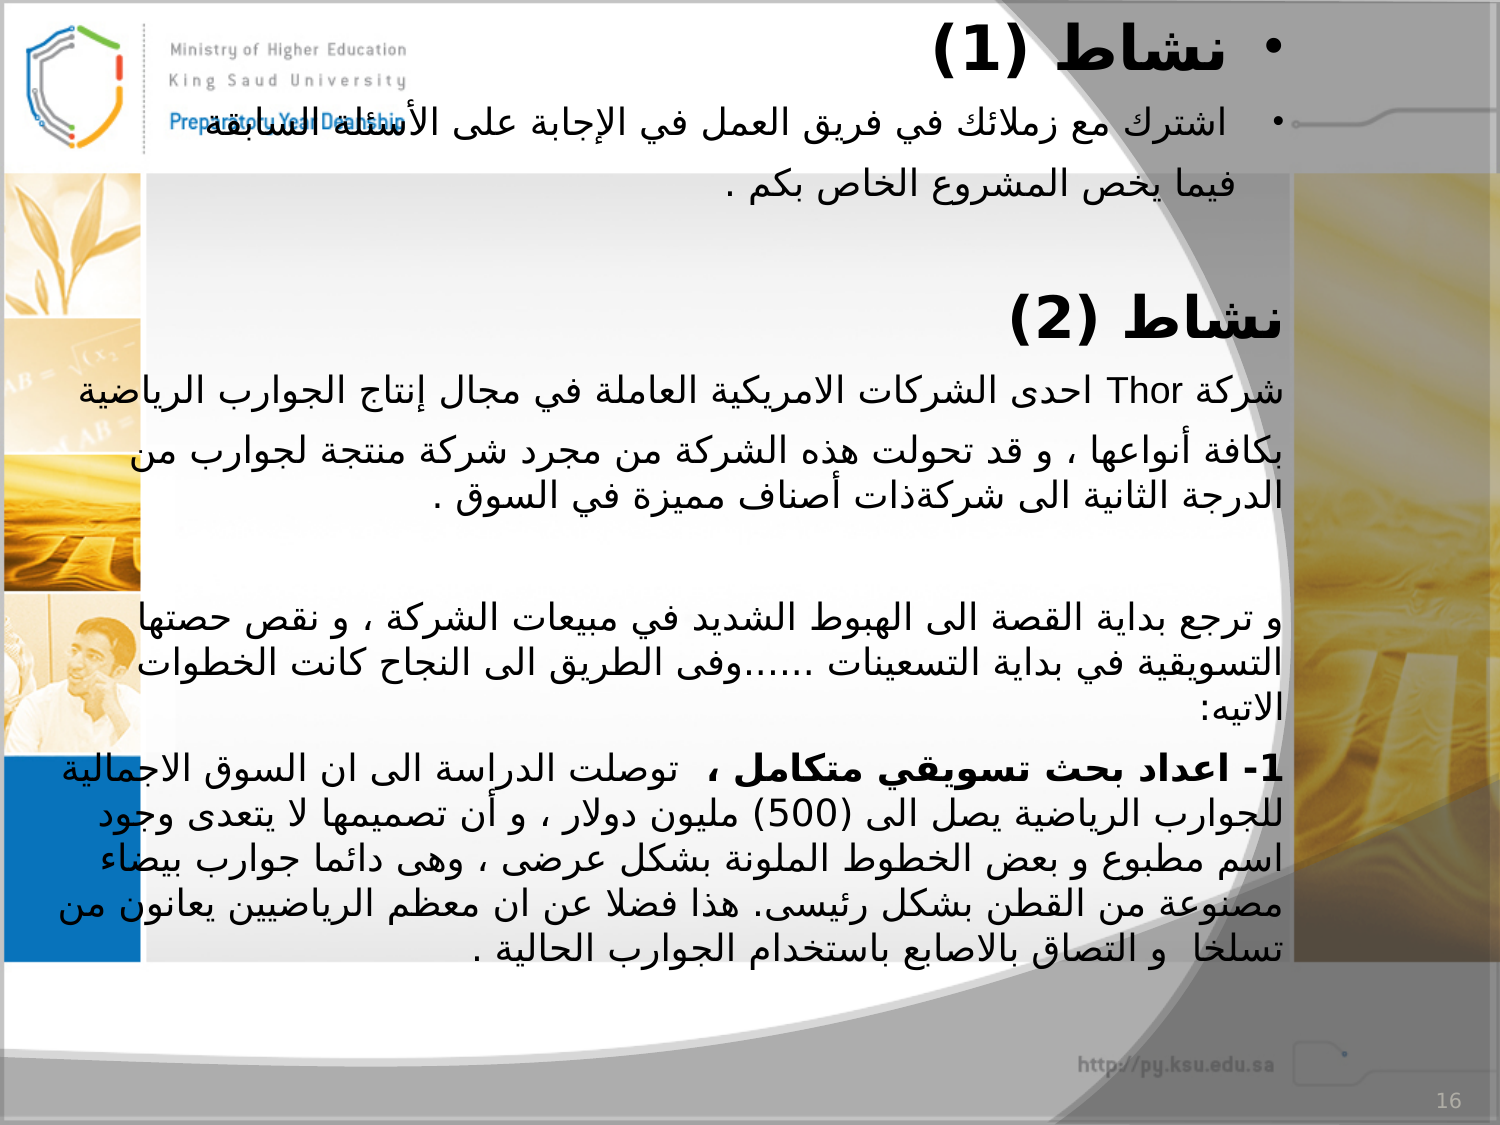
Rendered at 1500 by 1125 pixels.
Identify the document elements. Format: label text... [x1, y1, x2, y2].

picture [0, 0, 907, 1066]
list نشاط (1) اشترك مع زملائك في فريق العمل في الإجابة على الأسئلة السابقة فيما يخص المشروع الخاص بكم . نشاط (2) شركة Thor احدى الشركات الامريكية العاملة في مجال إنتاج الجوارب الرياضية بكافة أنواعها ، و قد تحولت هذه الشركة من مجرد شركة منتجة لجوارب من الدرجة الثانية الى شركةذات أصناف مميزة في السوق . و ترجع بداية القصة الى الهبوط الشديد في مبيعات الشركة ، و نقص حصتها التسويقية في بداية التسعينات ......وفى الطريق الى النجاح كانت الخطوات الاتيه: 1- اعداد بحث تسويقي متكامل ، توصلت الدراسة الى ان السوق الاجمالية للجوارب الرياضية يصل الى (500) مليون دولار ، و أن تصميمها لا يتعدى وجود اسم مطبوع و بعض الخطوط الملونة بشكل عرضى ، وهى دائما جوارب بيضاء مصنوعة من القطن بشكل رئيسى. هذا فضلا عن ان معظم الرياضيين يعانون من تسلخا و التصاق بالاصابع باستخدام الجوارب الحالية . [24, 0, 1300, 1005]
slide_number 16 [1337, 1052, 1463, 1113]
